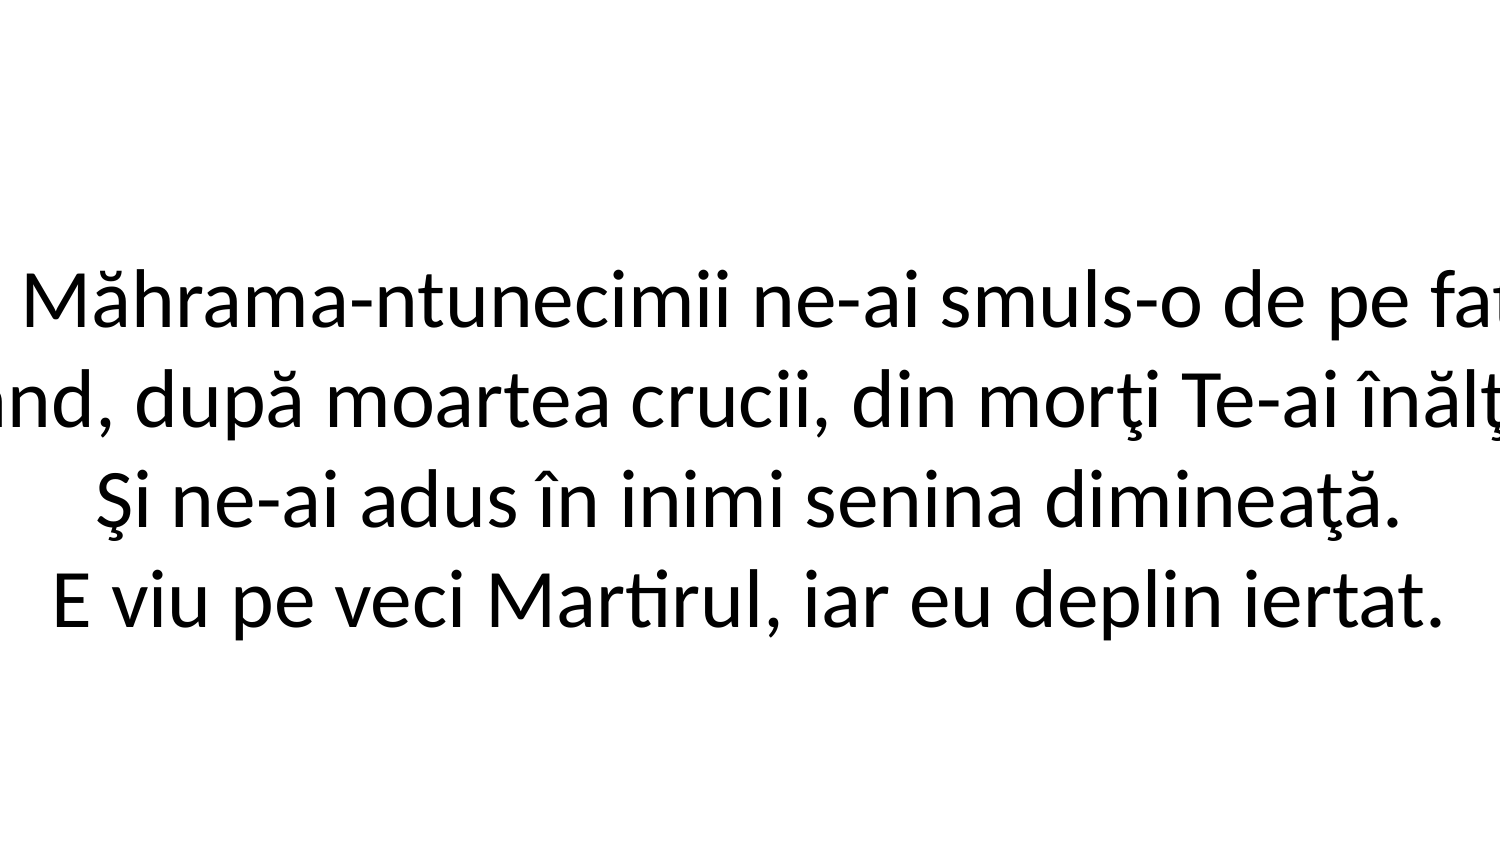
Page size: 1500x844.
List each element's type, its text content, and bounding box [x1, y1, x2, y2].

text_box 2. Măhrama-ntunecimii ne-ai smuls-o de pe faţă Când, după moartea crucii, din morţi Te-ai înălţat Şi ne-ai adus în inimi senina dimineaţă. E viu pe veci Martirul, iar eu deplin iertat. [0, 192, 1500, 652]
